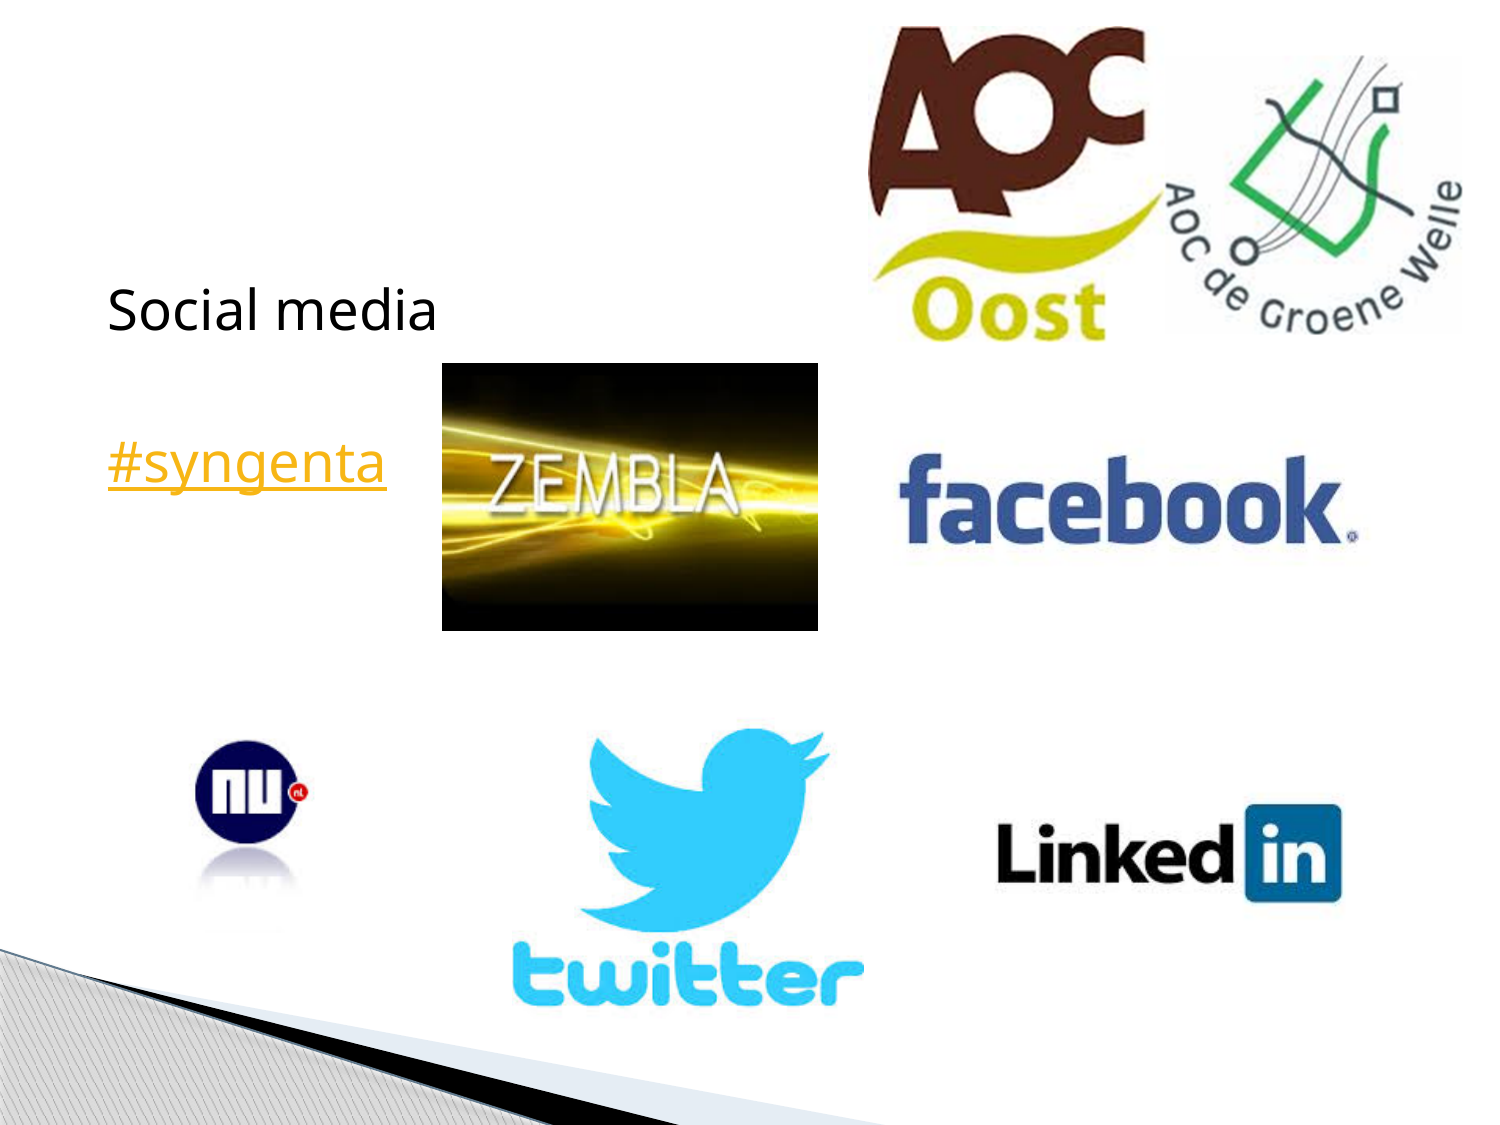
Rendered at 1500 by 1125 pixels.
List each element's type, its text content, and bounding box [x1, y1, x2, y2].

picture [64, 651, 441, 933]
picture [441, 363, 818, 632]
picture [844, 389, 1417, 607]
picture [511, 693, 864, 1046]
picture [867, 26, 1473, 365]
picture [994, 668, 1347, 1021]
list Social media #syngenta [75, 267, 1425, 986]
